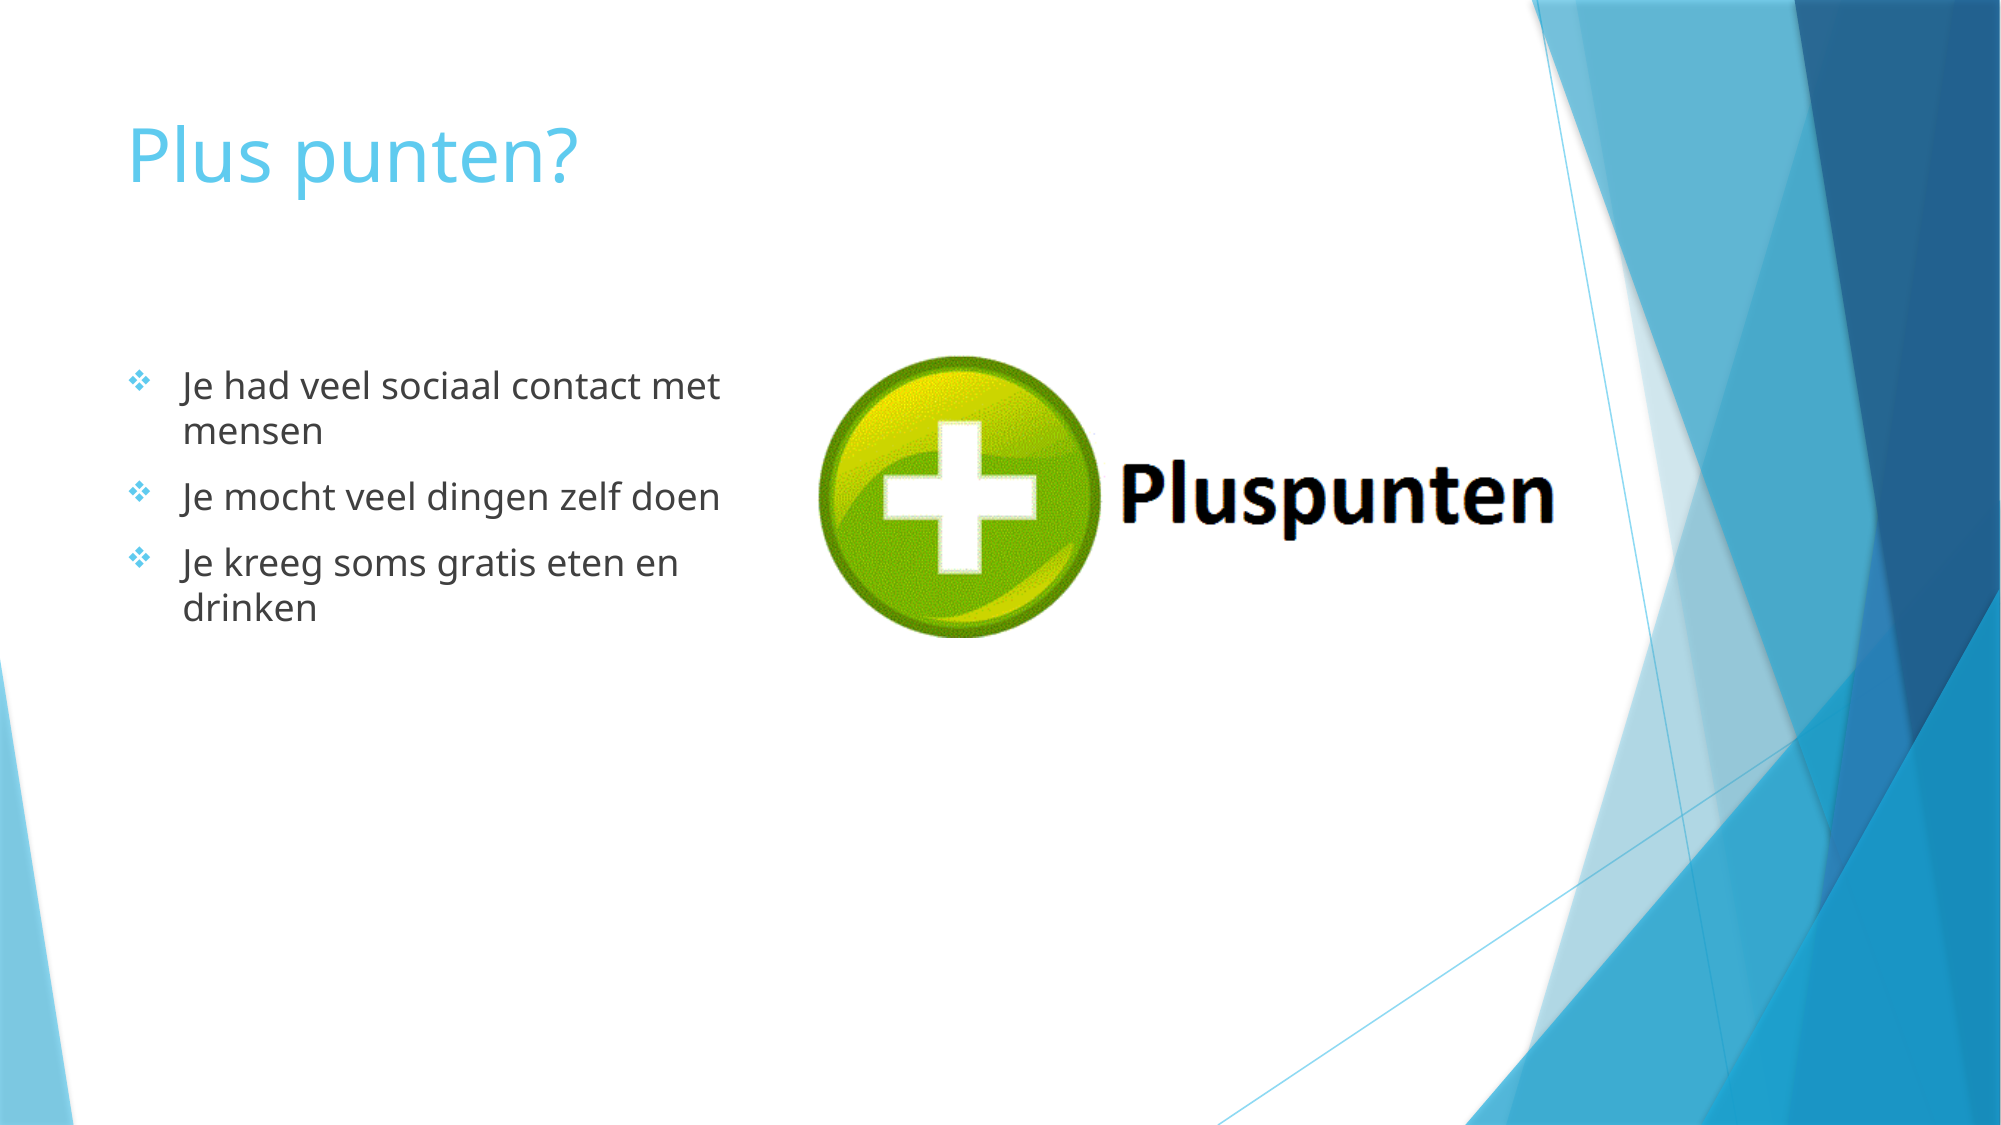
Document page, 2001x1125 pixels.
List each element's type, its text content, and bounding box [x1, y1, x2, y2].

title Plus punten? [111, 99, 1522, 317]
list Je had veel sociaal contact met mensen Je mocht veel dingen zelf doen Je kreeg soms gratis eten en drinken [111, 354, 761, 970]
picture [815, 353, 1586, 639]
